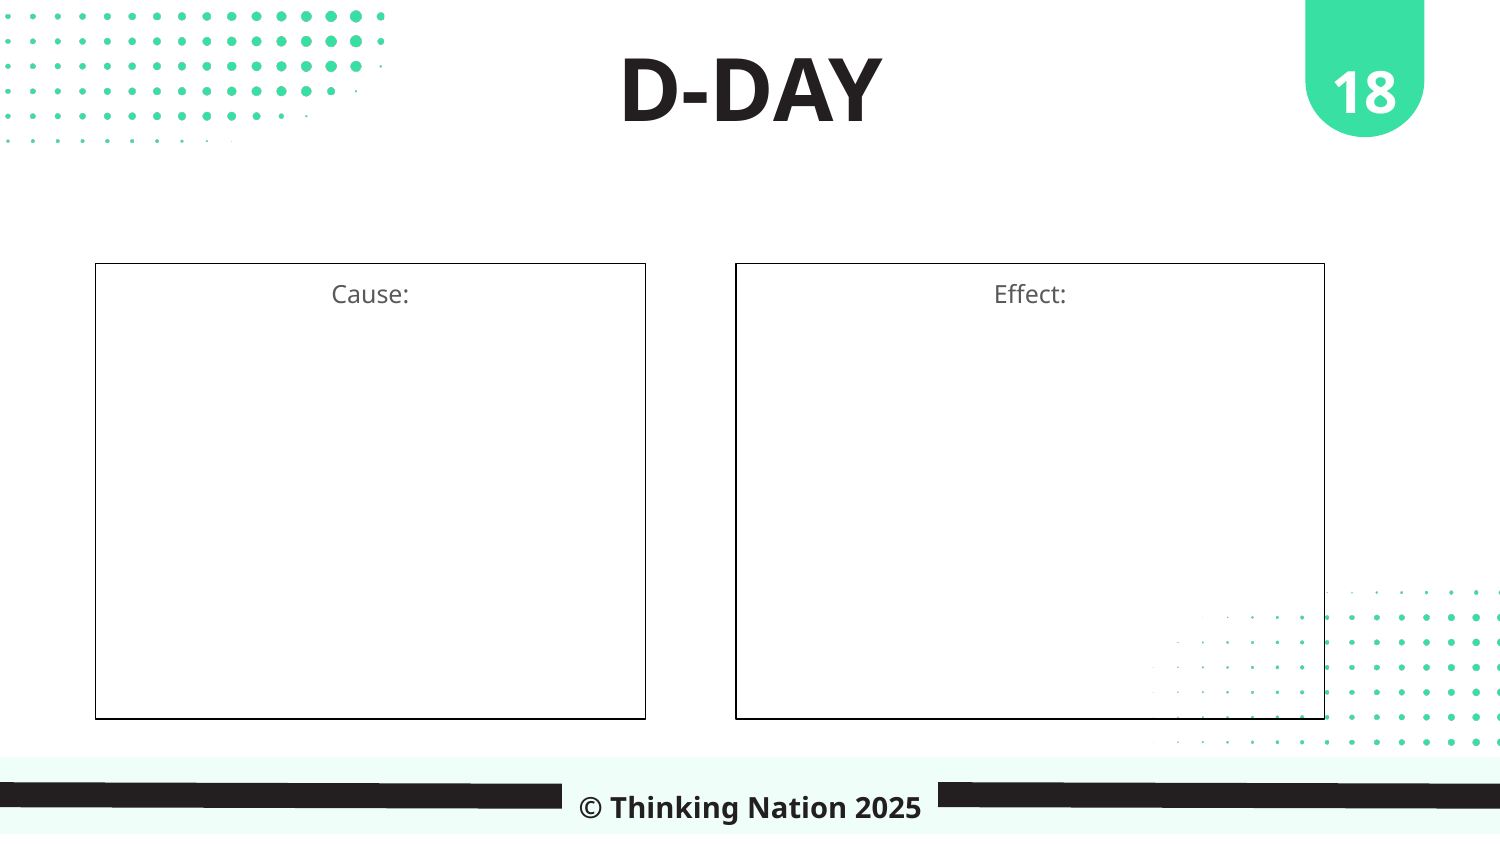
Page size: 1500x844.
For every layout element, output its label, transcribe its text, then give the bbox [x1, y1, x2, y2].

text_box [1128, 590, 1500, 755]
text_box [0, 0, 385, 144]
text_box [1300, 0, 1430, 138]
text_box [0, 756, 1500, 835]
text_box Cause: [95, 263, 646, 720]
text_box Effect: [735, 263, 1325, 720]
text_box D-DAY [209, 34, 1291, 140]
